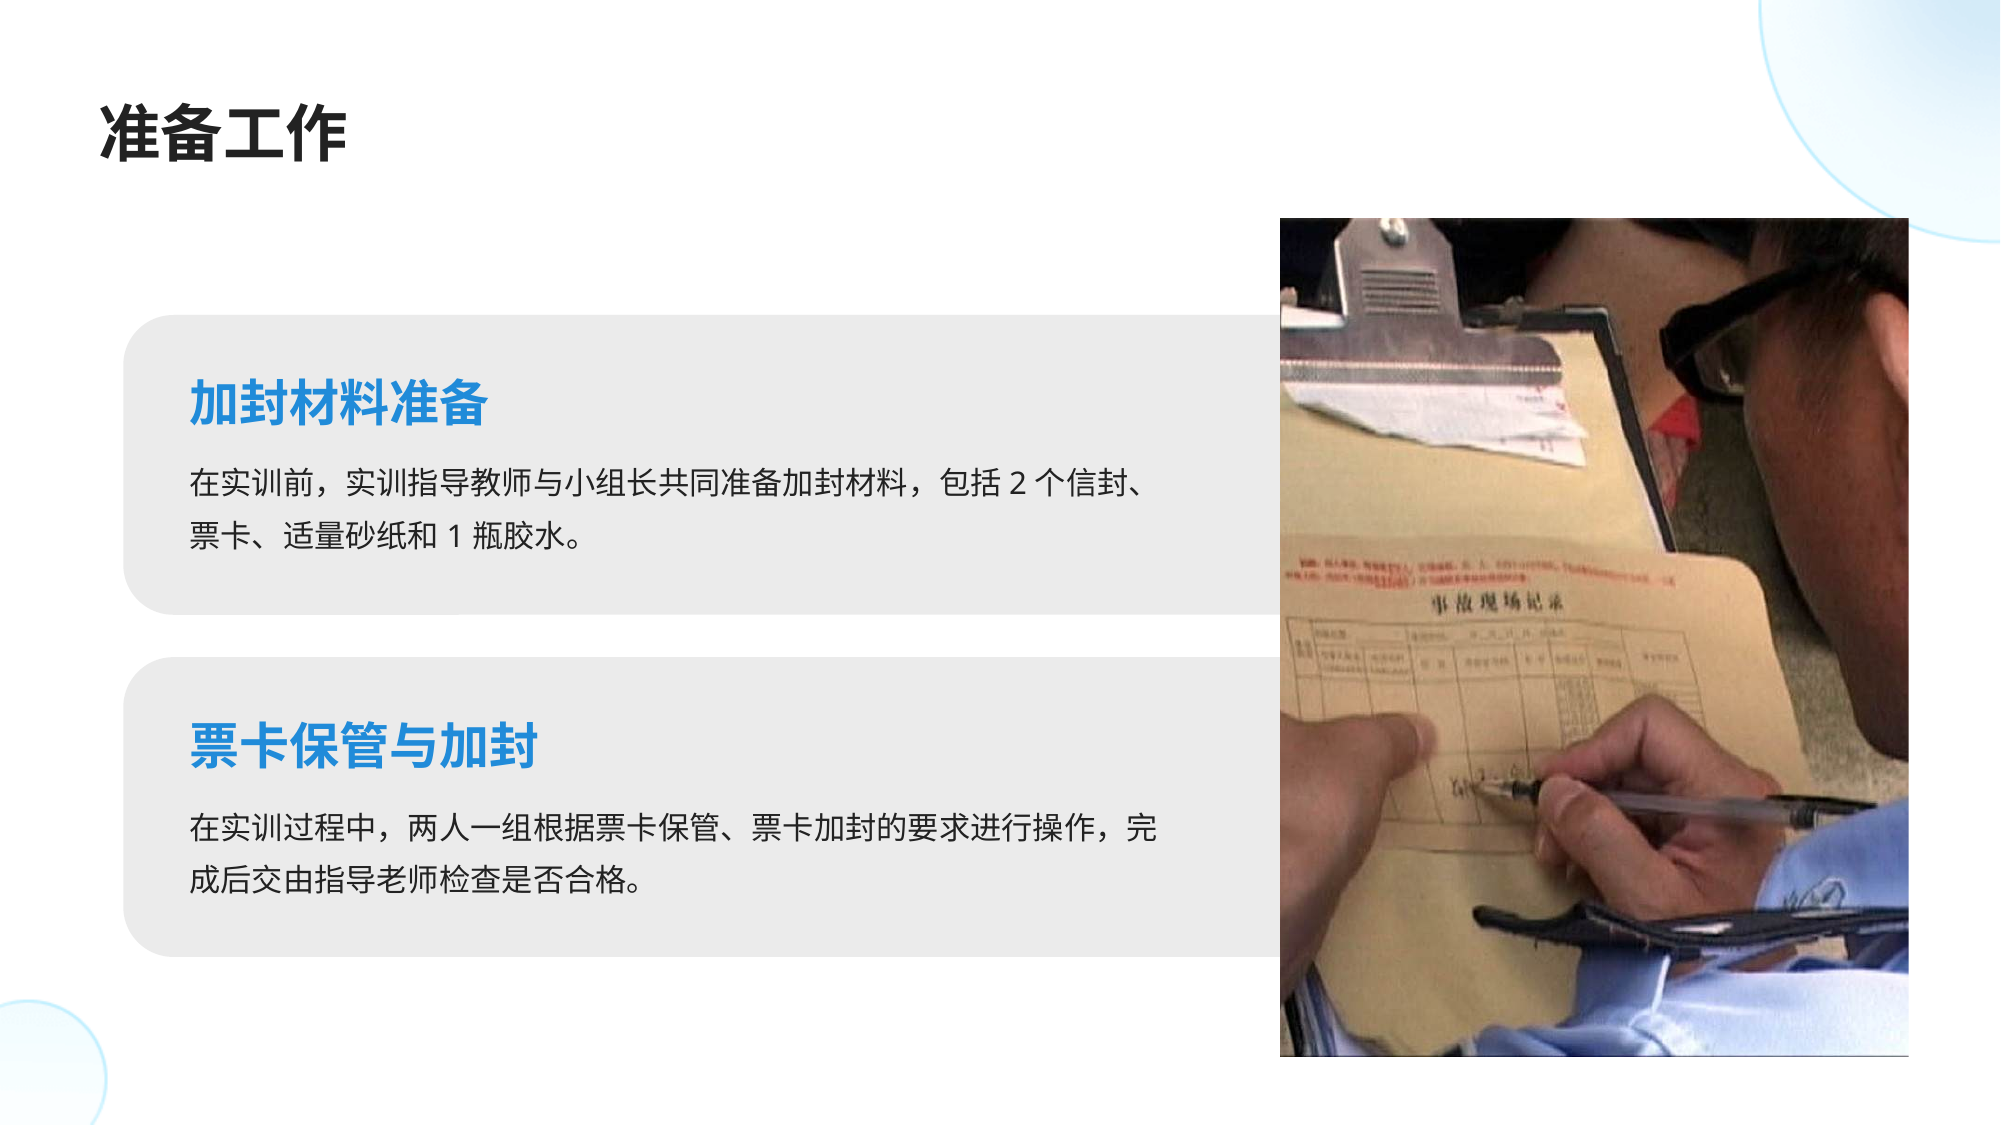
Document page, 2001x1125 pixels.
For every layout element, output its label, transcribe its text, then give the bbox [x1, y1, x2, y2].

text_box [123, 314, 1274, 615]
text_box 在实训前，实训指导教师与小组长共同准备加封材料，包括2个信封、票卡、适量砂纸和1瓶胶水。 [169, 428, 1193, 584]
text_box 票卡保管与加封 [169, 686, 1193, 773]
text_box 在实训过程中，两人一组根据票卡保管、票卡加封的要求进行操作，完成后交由指导老师检查是否合格。 [169, 773, 1193, 927]
text_box [123, 657, 1274, 957]
picture [0, 0, 2001, 1125]
text_box 加封材料准备 [169, 342, 1193, 428]
text_box 准备工作 [78, 43, 1922, 189]
